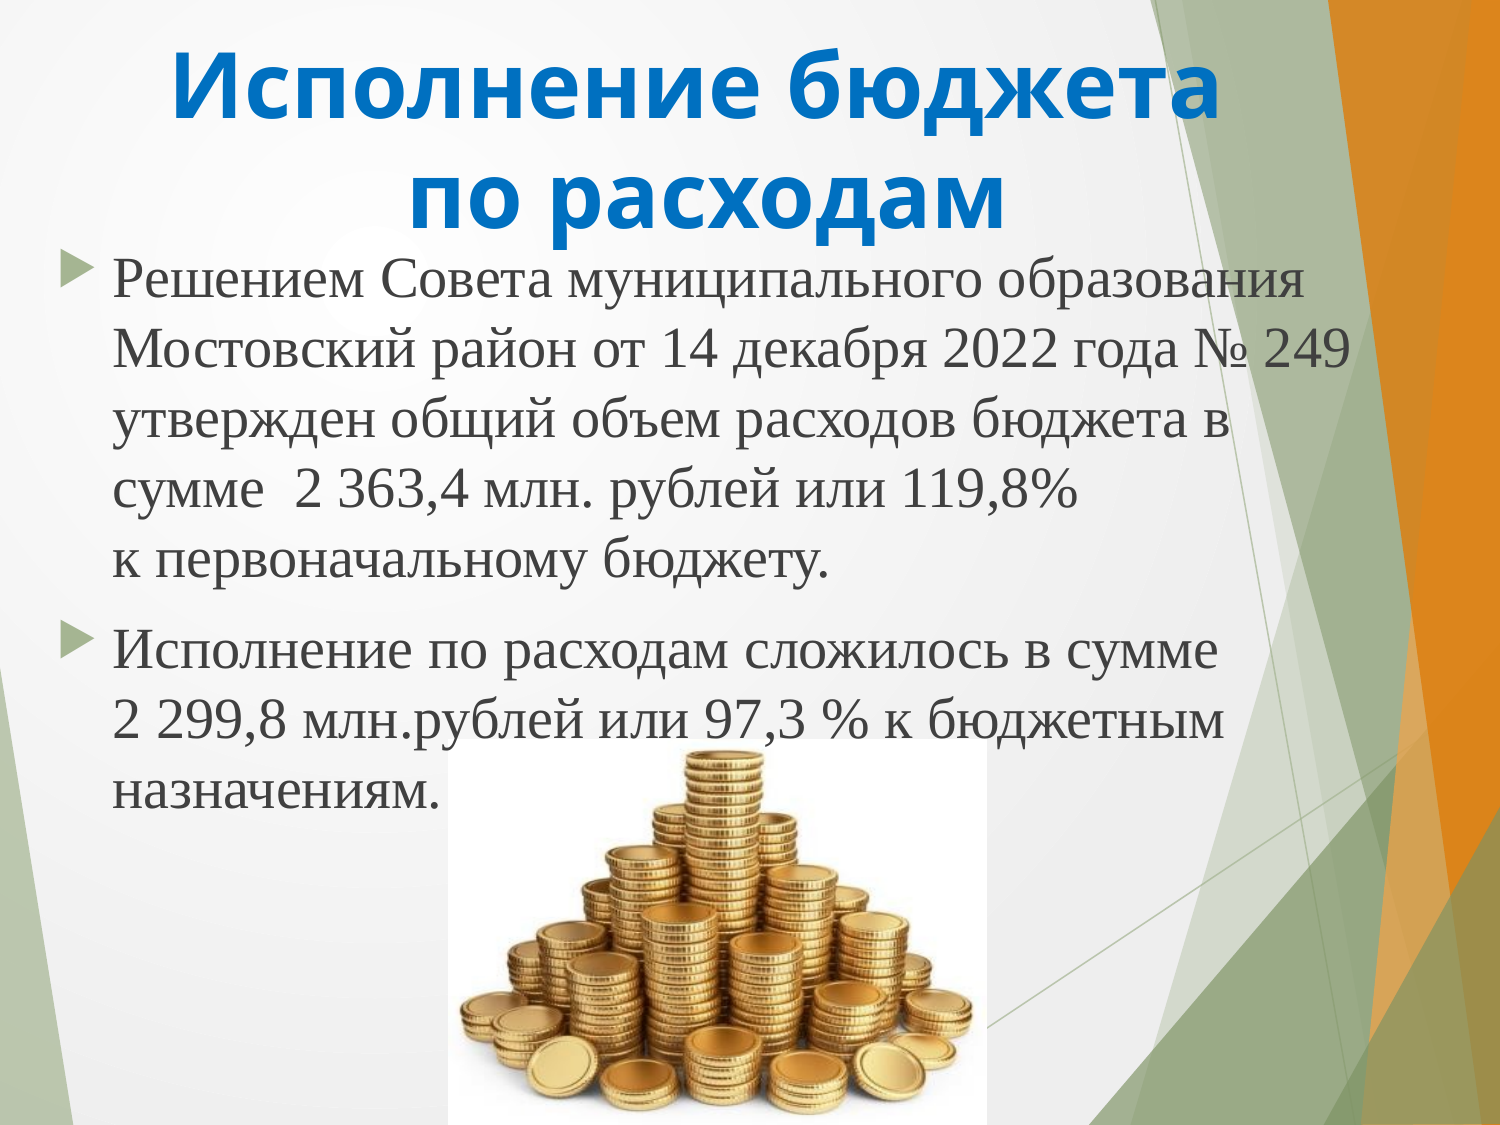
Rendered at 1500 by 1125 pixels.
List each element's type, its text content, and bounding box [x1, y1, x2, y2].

title Исполнение бюджета по расходам [99, 19, 1317, 231]
picture [448, 739, 987, 1125]
list Решением Совета муниципального образования Мостовский район от 14 декабря 2022 года № 249 утвержден общий объем расходов бюджета в сумме 2 363,4 млн. рублей или 119,8% к первоначальному бюджету. Исполнение по расходам сложилось в сумме 2 299,8 млн.рублей или 97,3 % к бюджетным назначениям. [41, 231, 1377, 846]
